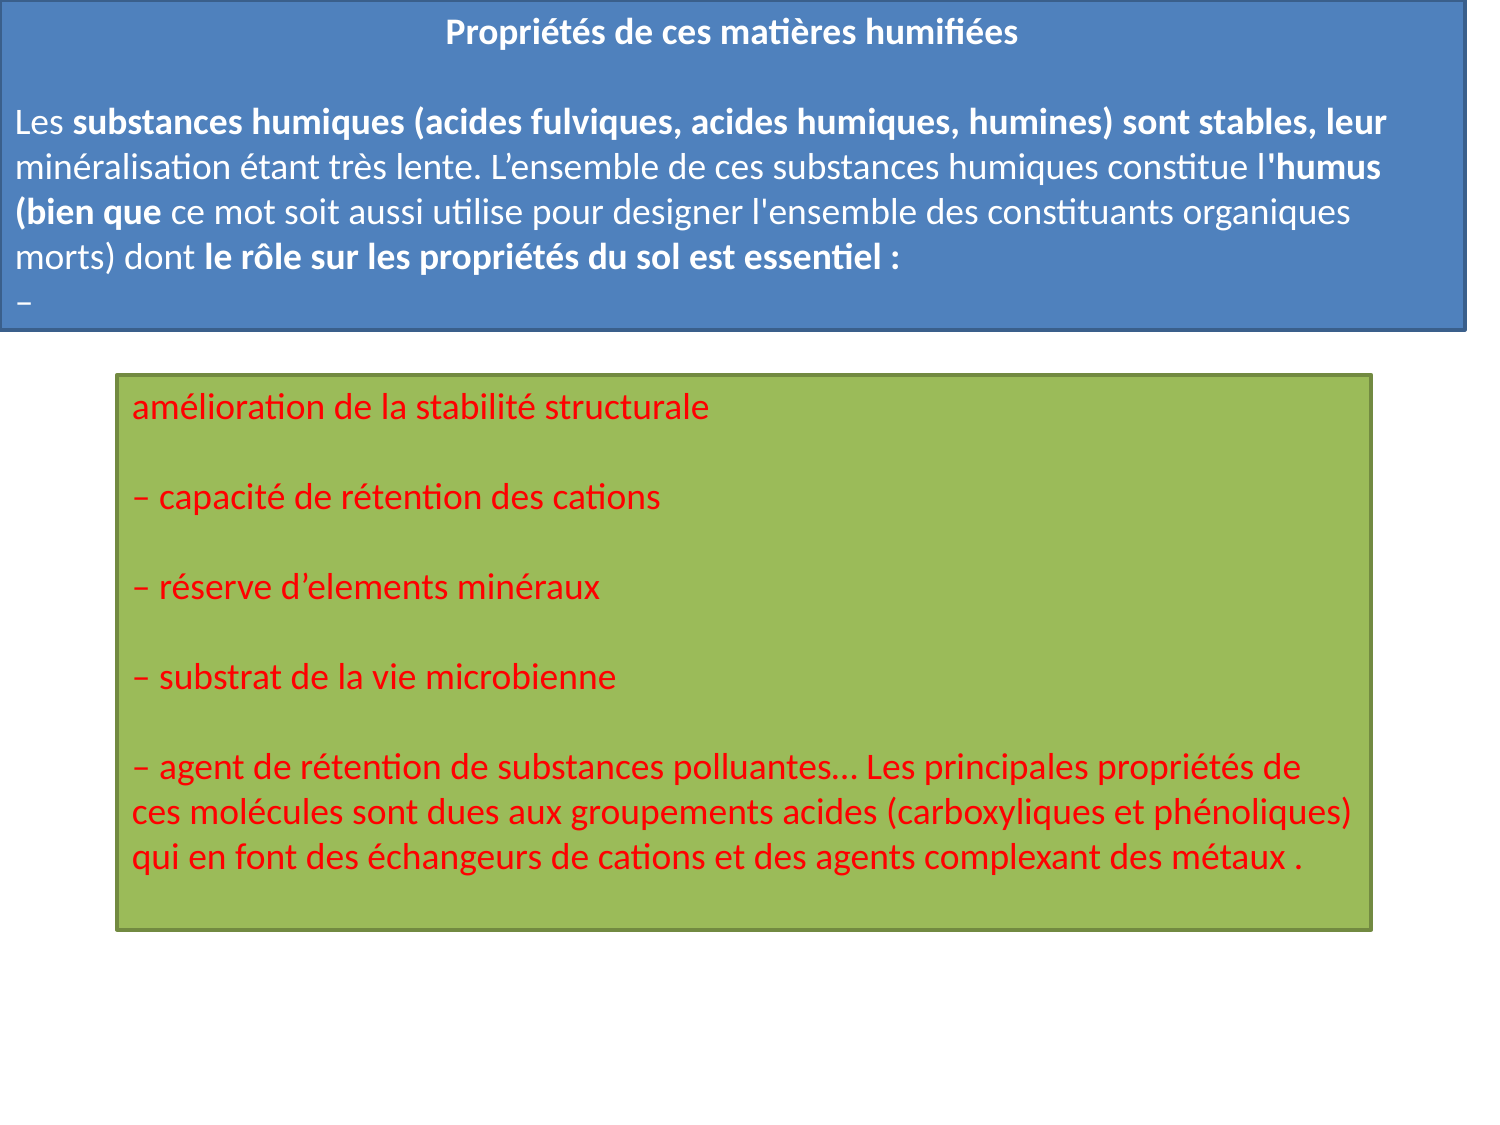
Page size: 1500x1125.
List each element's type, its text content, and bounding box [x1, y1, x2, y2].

text_box amélioration de la stabilité structurale – capacité de rétention des cations – réserve d’elements minéraux – substrat de la vie microbienne – agent de rétention de substances polluantes… Les principales propriétés de ces molécules sont dues aux groupements acides (carboxyliques et phénoliques) qui en font des échangeurs de cations et des agents complexant des métaux . [115, 373, 1373, 932]
text_box Propriétés de ces matières humifiées Les substances humiques (acides fulviques, acides humiques, humines) sont stables, leur minéralisation étant très lente. L’ensemble de ces substances humiques constitue l'humus (bien que ce mot soit aussi utilise pour designer l'ensemble des constituants organiques morts) dont le rôle sur les propriétés du sol est essentiel : – [0, 0, 1467, 332]
